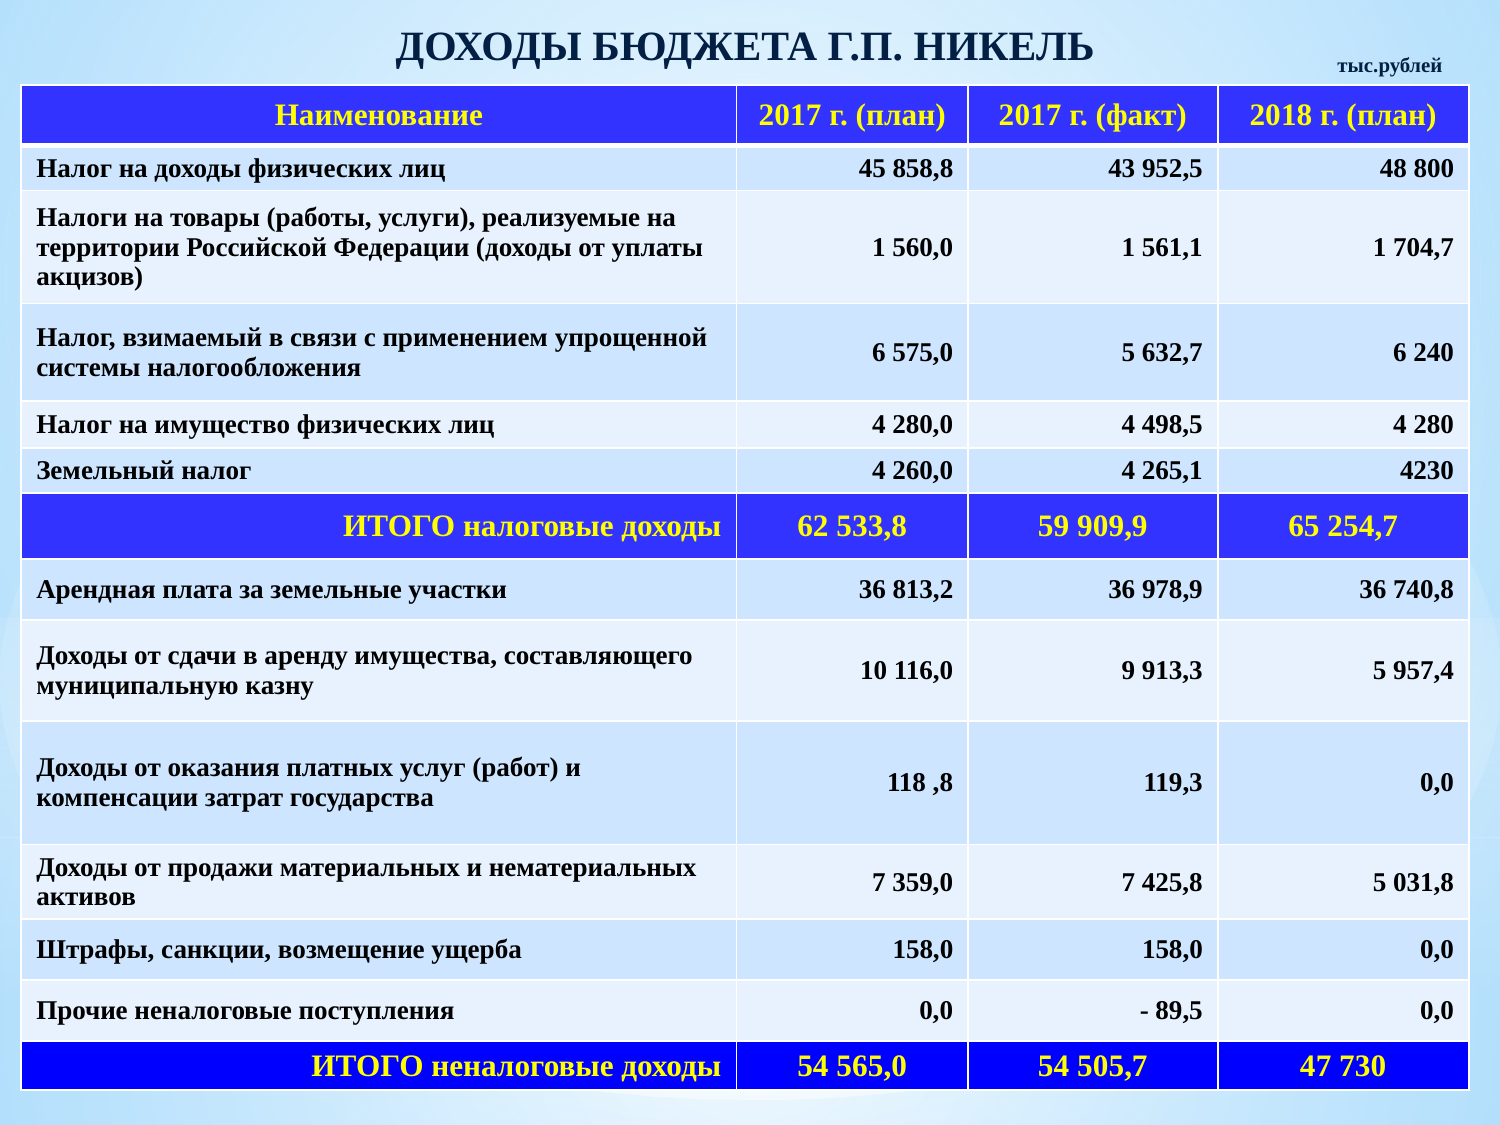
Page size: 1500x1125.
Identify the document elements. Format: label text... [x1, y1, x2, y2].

table_cell 4 265,1 [969, 449, 1217, 492]
table_cell 158,0 [969, 920, 1217, 979]
table_cell 4230 [1219, 449, 1468, 492]
table_header 2017 г. (план) [737, 86, 967, 143]
table_cell 0,0 [1219, 981, 1468, 1040]
text_box Доходы бюджета г.п. Никель [138, 11, 1352, 77]
table_cell Штрафы, санкции, возмещение ущерба [22, 920, 736, 979]
table_cell 54 505,7 [969, 1042, 1217, 1089]
table_header 2018 г. (план) [1219, 86, 1468, 143]
table_cell 5 632,7 [969, 304, 1217, 400]
table_cell 10 116,0 [737, 621, 967, 720]
table_cell Доходы от продажи материальных и нематериальных активов [22, 845, 736, 918]
table_cell 9 913,3 [969, 621, 1217, 720]
table_cell 4 280 [1219, 402, 1468, 447]
table_cell 36 813,2 [737, 560, 967, 619]
table_cell 118 ,8 [737, 722, 967, 844]
table_cell 5 031,8 [1219, 845, 1468, 918]
table_cell 45 858,8 [737, 148, 967, 190]
table_cell 119,3 [969, 722, 1217, 844]
table_cell 65 254,7 [1219, 494, 1468, 558]
table_cell 59 909,9 [969, 494, 1217, 558]
table_cell 1 560,0 [737, 191, 967, 303]
table_cell ИТОГО налоговые доходы [22, 494, 736, 558]
table_cell Доходы от оказания платных услуг (работ) и компенсации затрат государства [22, 722, 736, 844]
table_cell Налог на доходы физических лиц [22, 148, 736, 190]
table_cell Земельный налог [22, 449, 736, 492]
table_cell 7 359,0 [737, 845, 967, 918]
table_cell 0,0 [1219, 920, 1468, 979]
table_cell 4 260,0 [737, 449, 967, 492]
table_cell 54 565,0 [737, 1042, 967, 1089]
table_cell 0,0 [1219, 722, 1468, 844]
table_cell Налог на имущество физических лиц [22, 402, 736, 447]
table_cell Налог, взимаемый в связи с применением упрощенной системы налогообложения [22, 304, 736, 400]
table_cell 5 957,4 [1219, 621, 1468, 720]
table_cell 4 280,0 [737, 402, 967, 447]
table_cell - 89,5 [969, 981, 1217, 1040]
table_cell 158,0 [737, 920, 967, 979]
table_cell 48 800 [1219, 148, 1468, 190]
table_cell 0,0 [737, 981, 967, 1040]
table_cell 7 425,8 [969, 845, 1217, 918]
table_header Наименование [22, 86, 736, 143]
table_cell ИТОГО неналоговые доходы [22, 1042, 736, 1089]
table_cell 47 730 [1219, 1042, 1468, 1089]
table_cell 1 561,1 [969, 191, 1217, 303]
table_cell 6 575,0 [737, 304, 967, 400]
table_cell 36 978,9 [969, 560, 1217, 619]
table_header 2017 г. (факт) [969, 86, 1217, 143]
table_cell Доходы от сдачи в аренду имущества, составляющего муниципальную казну [22, 621, 736, 720]
table_cell Прочие неналоговые поступления [22, 981, 736, 1040]
table_cell 36 740,8 [1219, 560, 1468, 619]
table_cell 4 498,5 [969, 402, 1217, 447]
table_cell 62 533,8 [737, 494, 967, 558]
table_cell 1 704,7 [1219, 191, 1468, 303]
table_cell Налоги на товары (работы, услуги), реализуемые на территории Российской Федерации (доходы от уплаты акцизов) [22, 191, 736, 303]
text_box тыс.рублей [1322, 44, 1458, 85]
table_cell 43 952,5 [969, 148, 1217, 190]
table_cell 6 240 [1219, 304, 1468, 400]
table_cell Арендная плата за земельные участки [22, 560, 736, 619]
